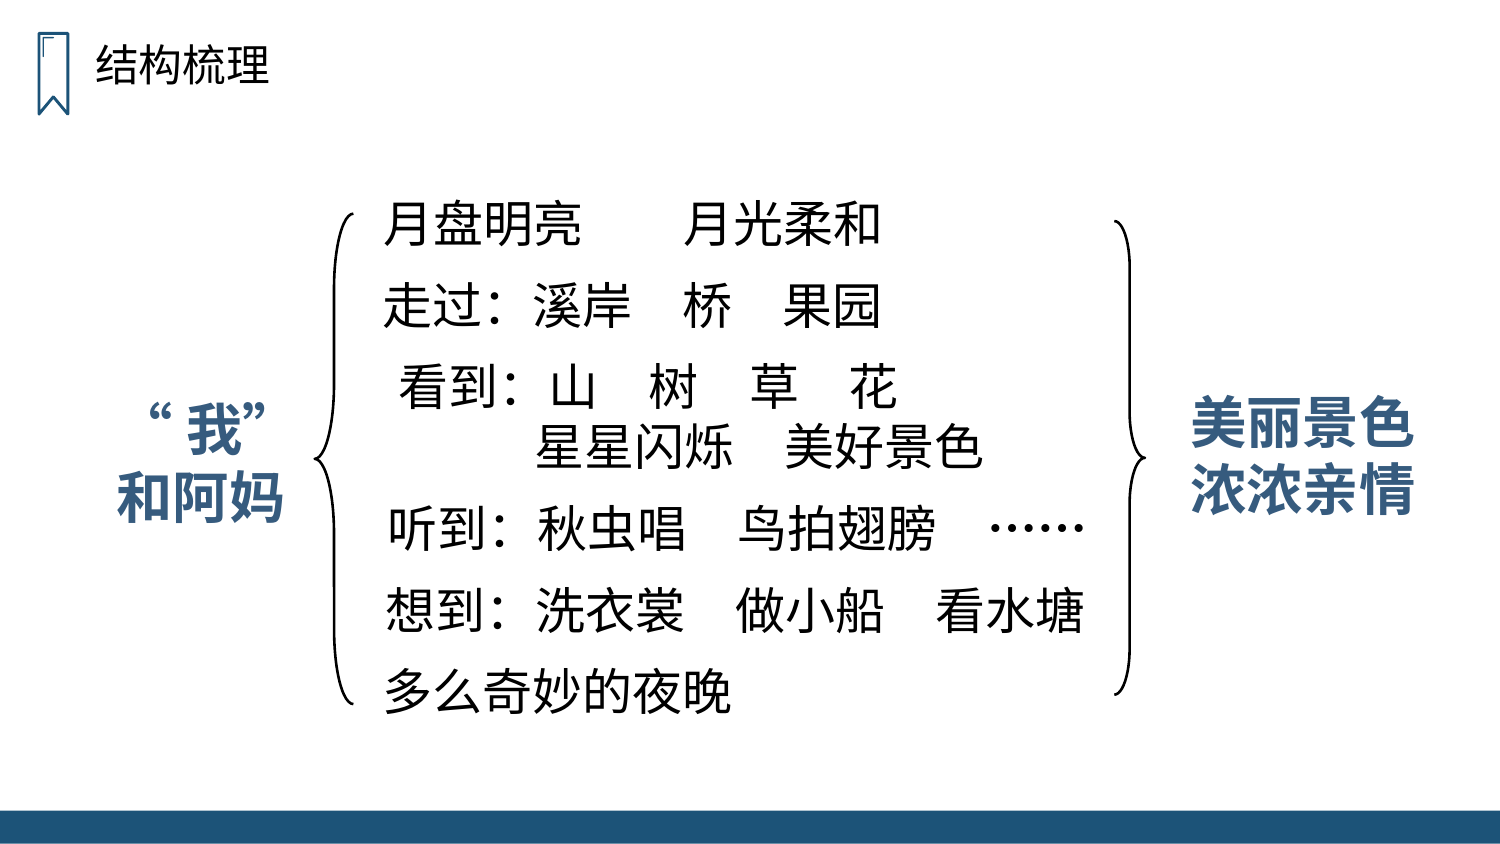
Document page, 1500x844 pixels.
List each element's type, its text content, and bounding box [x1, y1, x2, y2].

text_box 多么奇妙的夜晚 [370, 655, 832, 727]
text_box 美丽景色浓浓亲情 [1179, 381, 1445, 528]
text_box 走过：溪岸 桥 果园 [370, 268, 999, 340]
text_box 结构梳理 [83, 32, 282, 96]
text_box 想到：洗衣裳 做小船 看水塘 [374, 573, 1098, 645]
text_box 听到：秋虫唱 鸟拍翅膀 …… [375, 492, 1099, 564]
text_box [314, 213, 354, 705]
text_box [1114, 221, 1145, 695]
text_box 月盘明亮 月光柔和 [372, 187, 1000, 259]
text_box “我”和阿妈 [105, 388, 330, 535]
text_box 看到：山 树 草 花 星星闪烁 美好景色 [387, 350, 997, 482]
